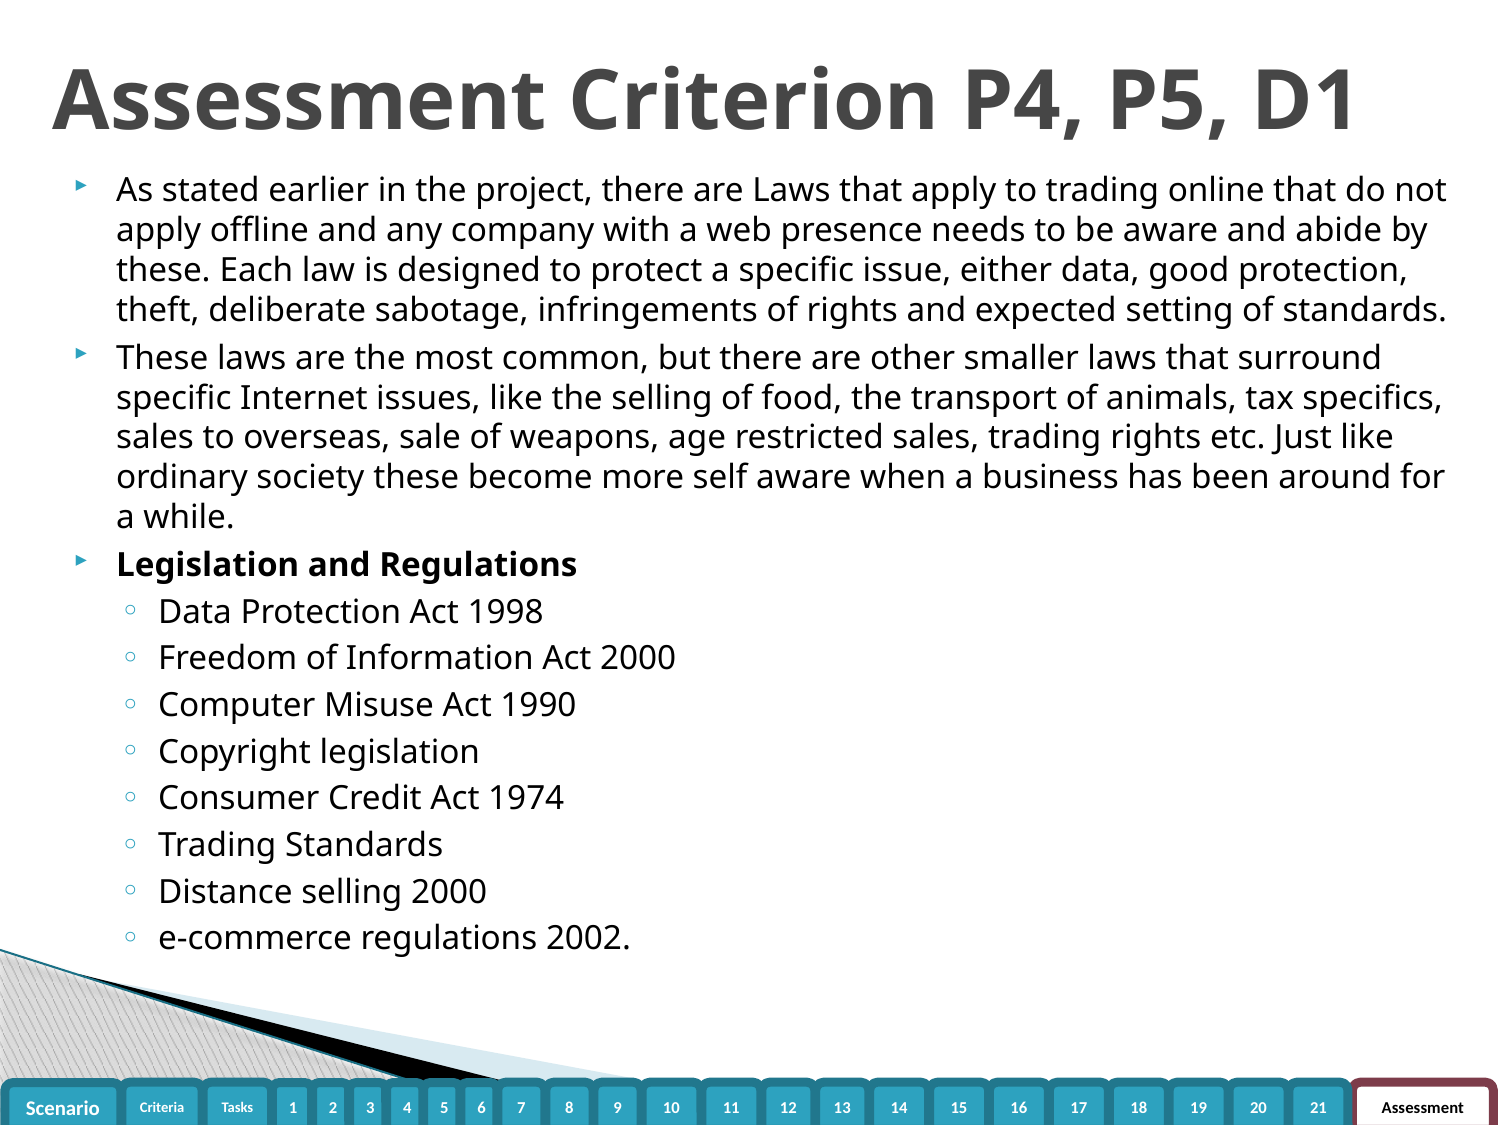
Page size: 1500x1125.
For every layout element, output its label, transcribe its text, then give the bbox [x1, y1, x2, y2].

title Assessment Criterion P4, P5, D1 [37, 19, 1471, 173]
list As stated earlier in the project, there are Laws that apply to trading online that do not apply offline and any company with a web presence needs to be aware and abide by these. Each law is designed to protect a specific issue, either data, good protection, theft, deliberate sabotage, infringements of rights and expected setting of standards. These laws are the most common, but there are other smaller laws that surround specific Internet issues, like the selling of food, the transport of animals, tax specifics, sales to overseas, sale of weapons, age restricted sales, trading rights etc. Just like ordinary society these become more self aware when a business has been around for a while. Legislation and Regulations Data Protection Act 1998 Freedom of Information Act 2000 Computer Misuse Act 1990 Copyright legislation Consumer Credit Act 1974 Trading Standards Distance selling 2000 e-commerce regulations 2002. [41, 173, 1471, 1024]
